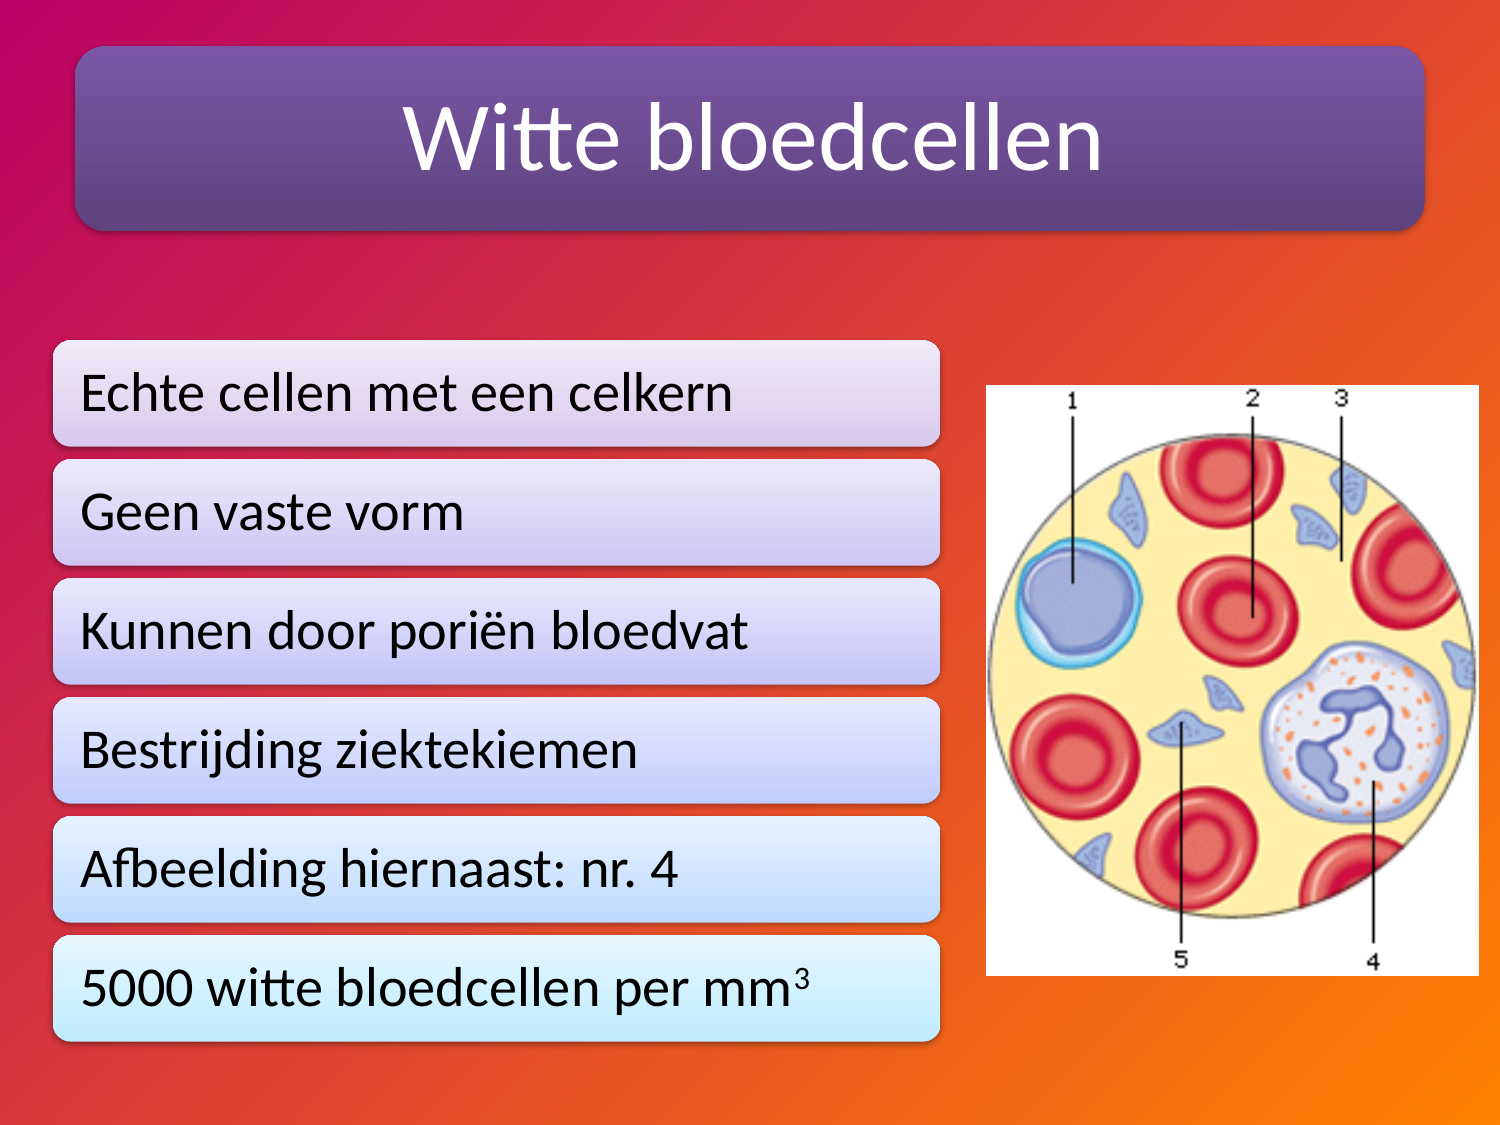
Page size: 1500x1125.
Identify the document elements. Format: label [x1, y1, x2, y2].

list [52, 334, 941, 1049]
picture [985, 385, 1479, 977]
text_box [74, 44, 1426, 233]
